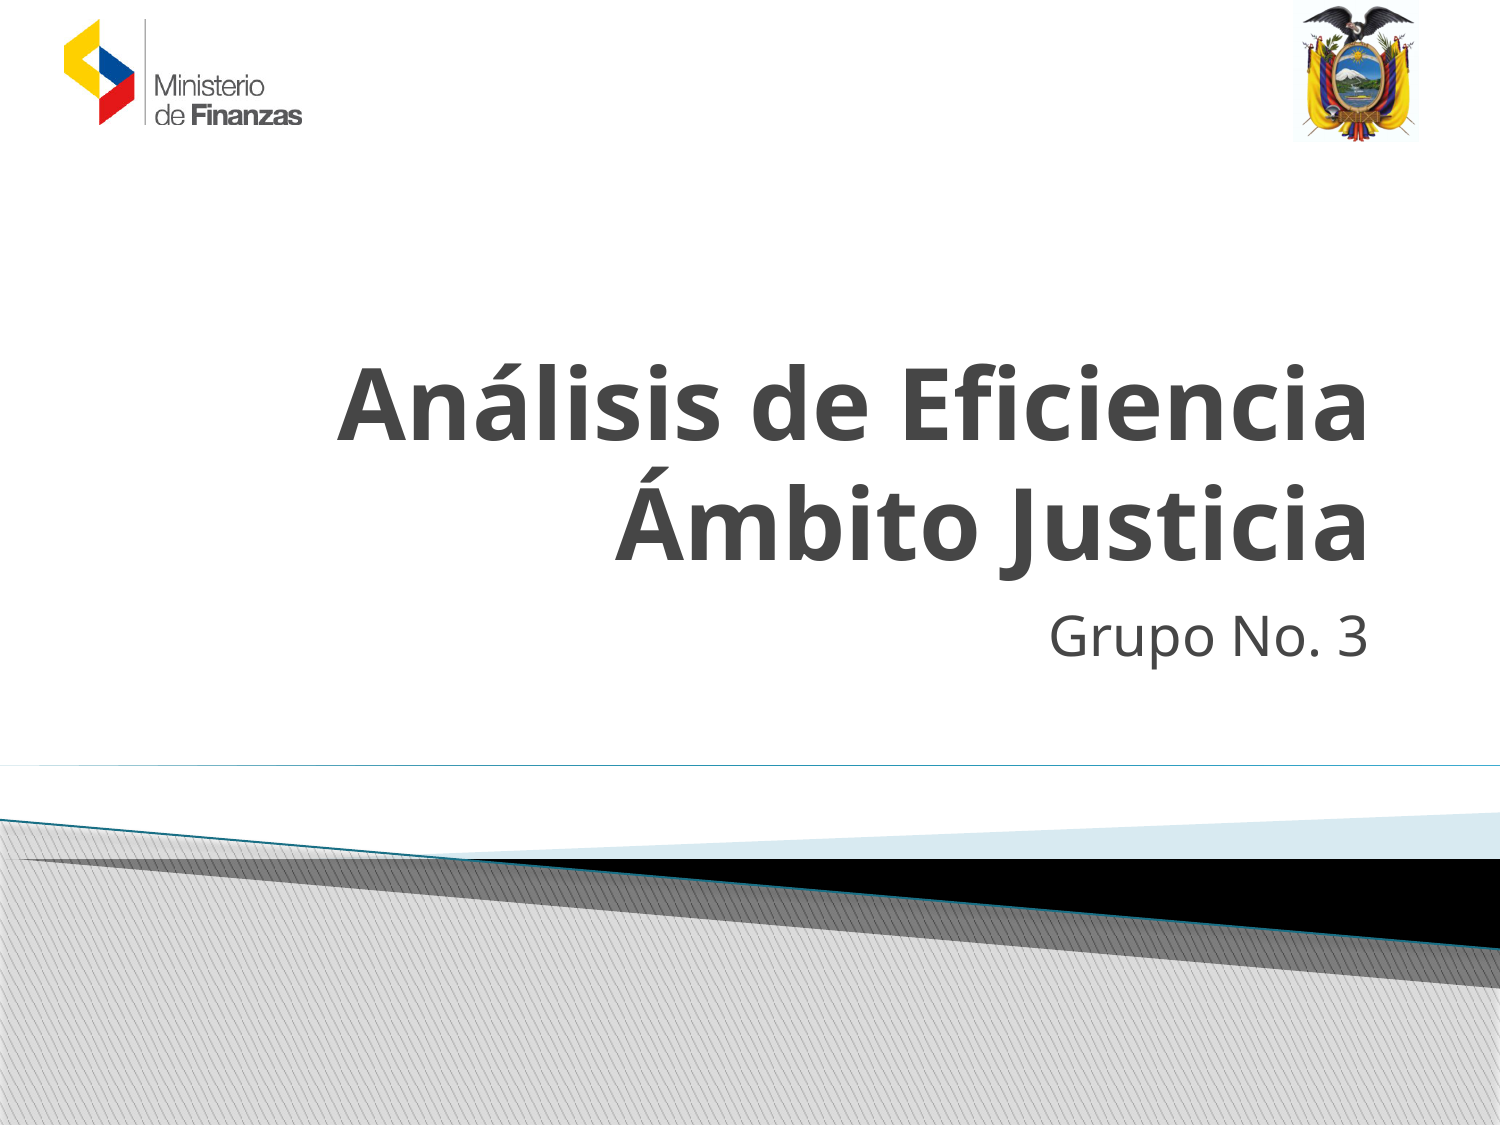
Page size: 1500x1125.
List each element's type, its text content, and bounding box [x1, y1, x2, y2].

title Análisis de Eficiencia Ámbito Justicia [112, 287, 1388, 588]
picture [64, 18, 302, 125]
picture [1293, 0, 1419, 142]
subtitle Grupo No. 3 [112, 592, 1388, 740]
picture [5, 859, 1500, 989]
